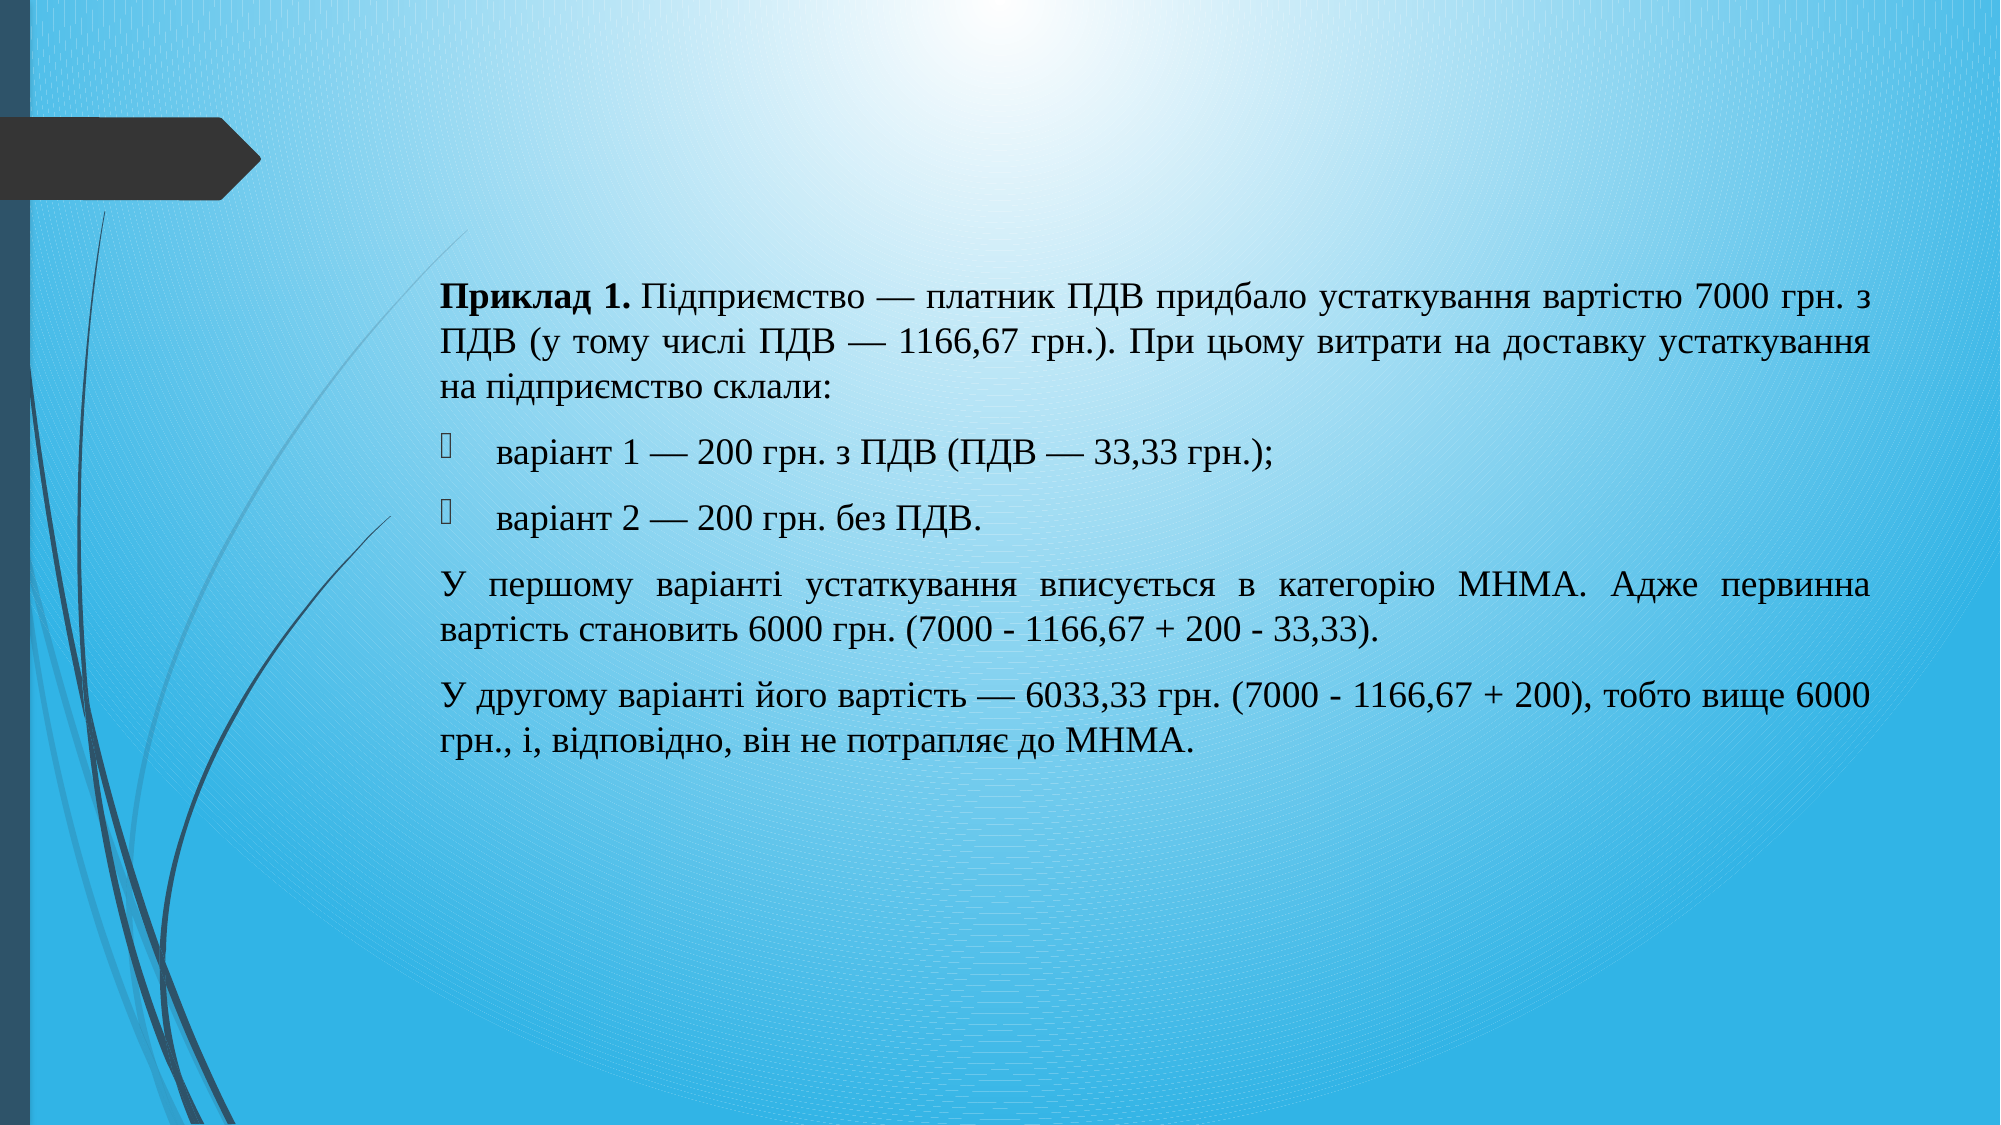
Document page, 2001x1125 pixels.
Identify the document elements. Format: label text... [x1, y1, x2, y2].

list Приклад 1. Підприємство — платник ПДВ придбало устаткування вартістю 7000 грн. з ПДВ (у тому числі ПДВ — 1166,67 грн.). При цьому витрати на доставку устаткування на підприємство склали: варіант 1 — 200 грн. з ПДВ (ПДВ — 33,33 грн.); варіант 2 — 200 грн. без ПДВ. У першому варіанті устаткування вписується в категорію МНМА. Адже первинна вартість становить 6000 грн. (7000 - 1166,67 + 200 - 33,33). У другому варіанті його вартість — 6033,33 грн. (7000 - 1166,67 + 200), тобто вище 6000 грн., і, відповідно, він не потрапляє до МНМА. [424, 263, 1888, 884]
